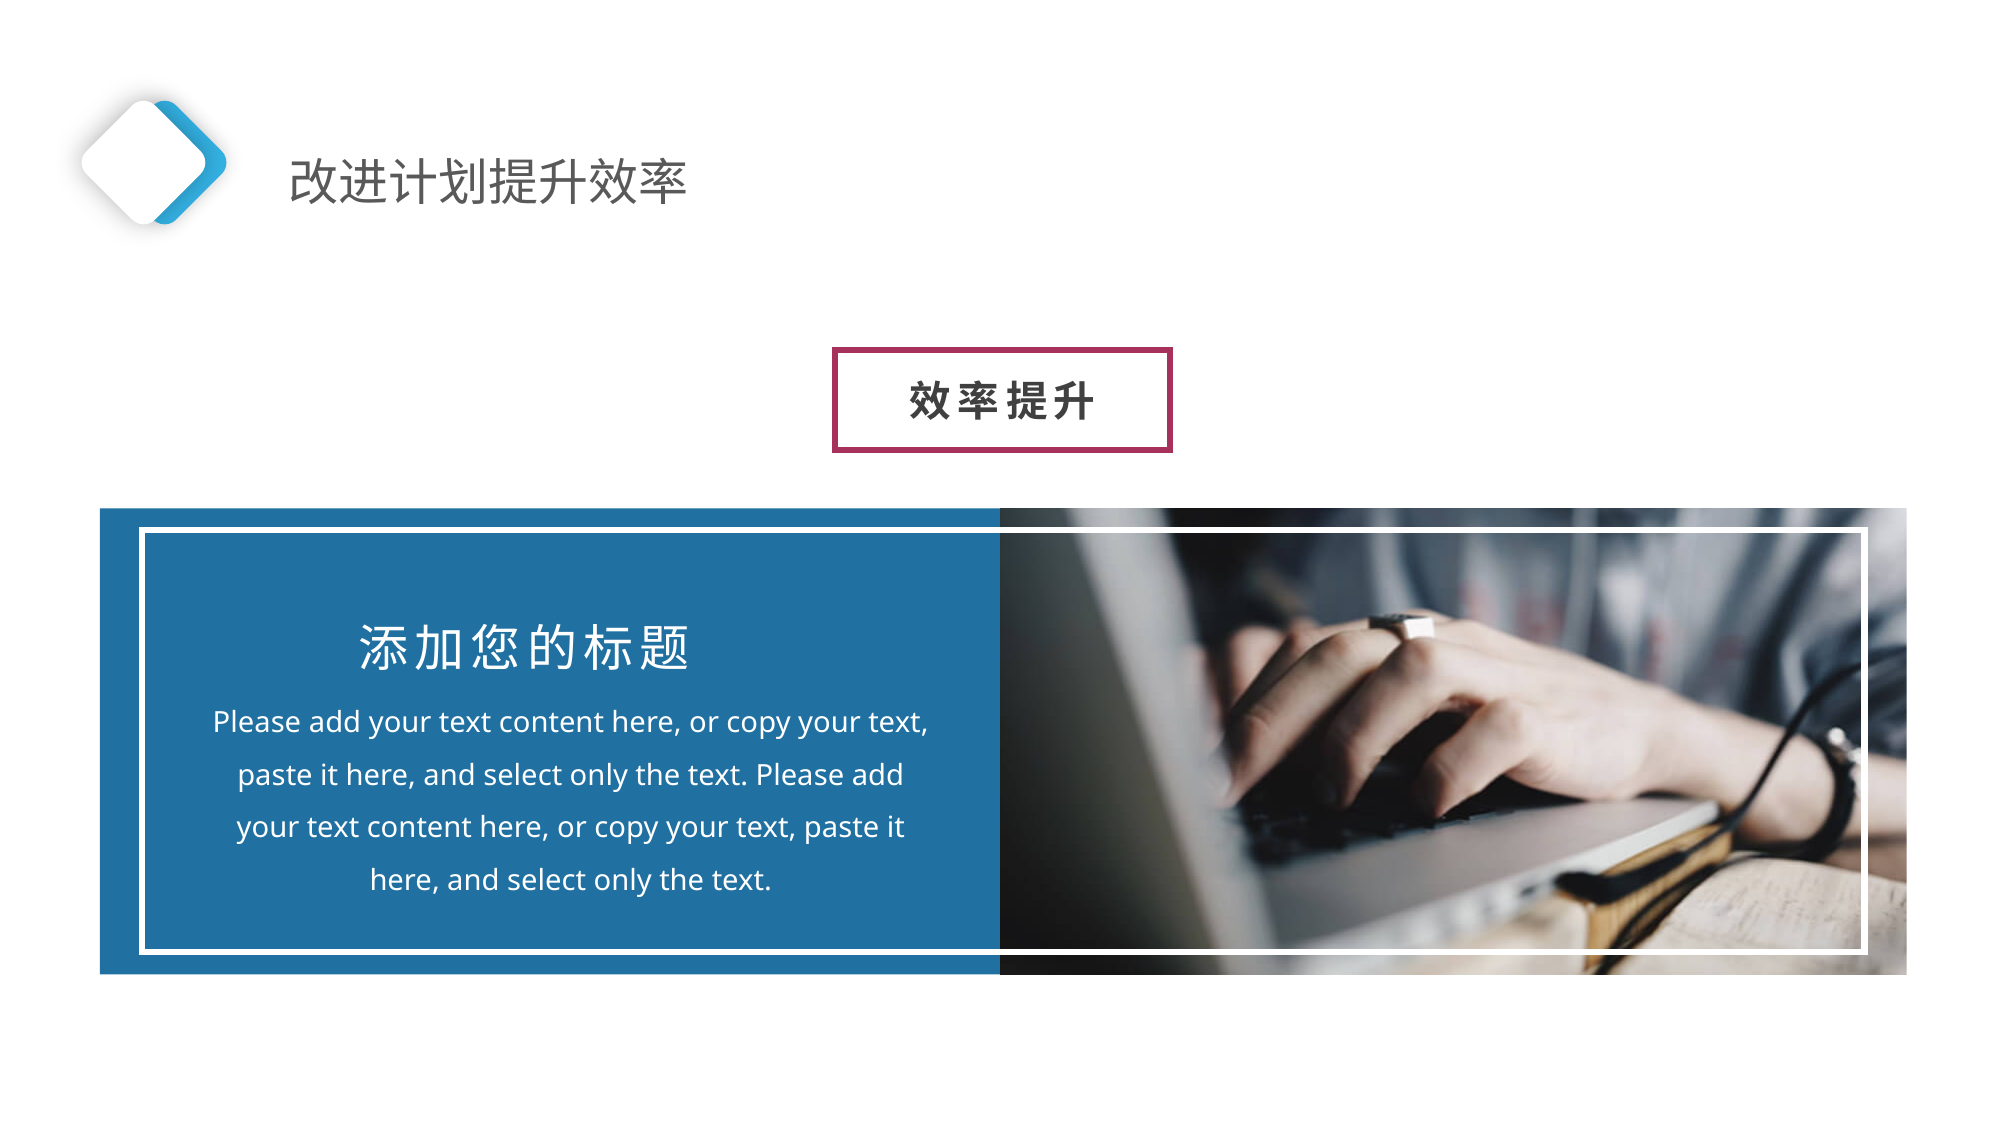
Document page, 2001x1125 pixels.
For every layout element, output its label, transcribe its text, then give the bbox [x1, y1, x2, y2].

text_box [141, 529, 1866, 953]
text_box [215, 142, 228, 183]
text_box 改进计划提升效率 [273, 113, 828, 219]
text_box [835, 346, 1171, 454]
text_box [1001, 507, 1908, 976]
text_box 添加您的标题 [343, 578, 799, 684]
text_box [80, 99, 207, 226]
text_box Please add your text content here, or copy your text, paste it here, and select only the text. Please add your text content here, or copy your text, paste it here, and select only the text. [189, 678, 953, 904]
text_box [99, 507, 1001, 976]
